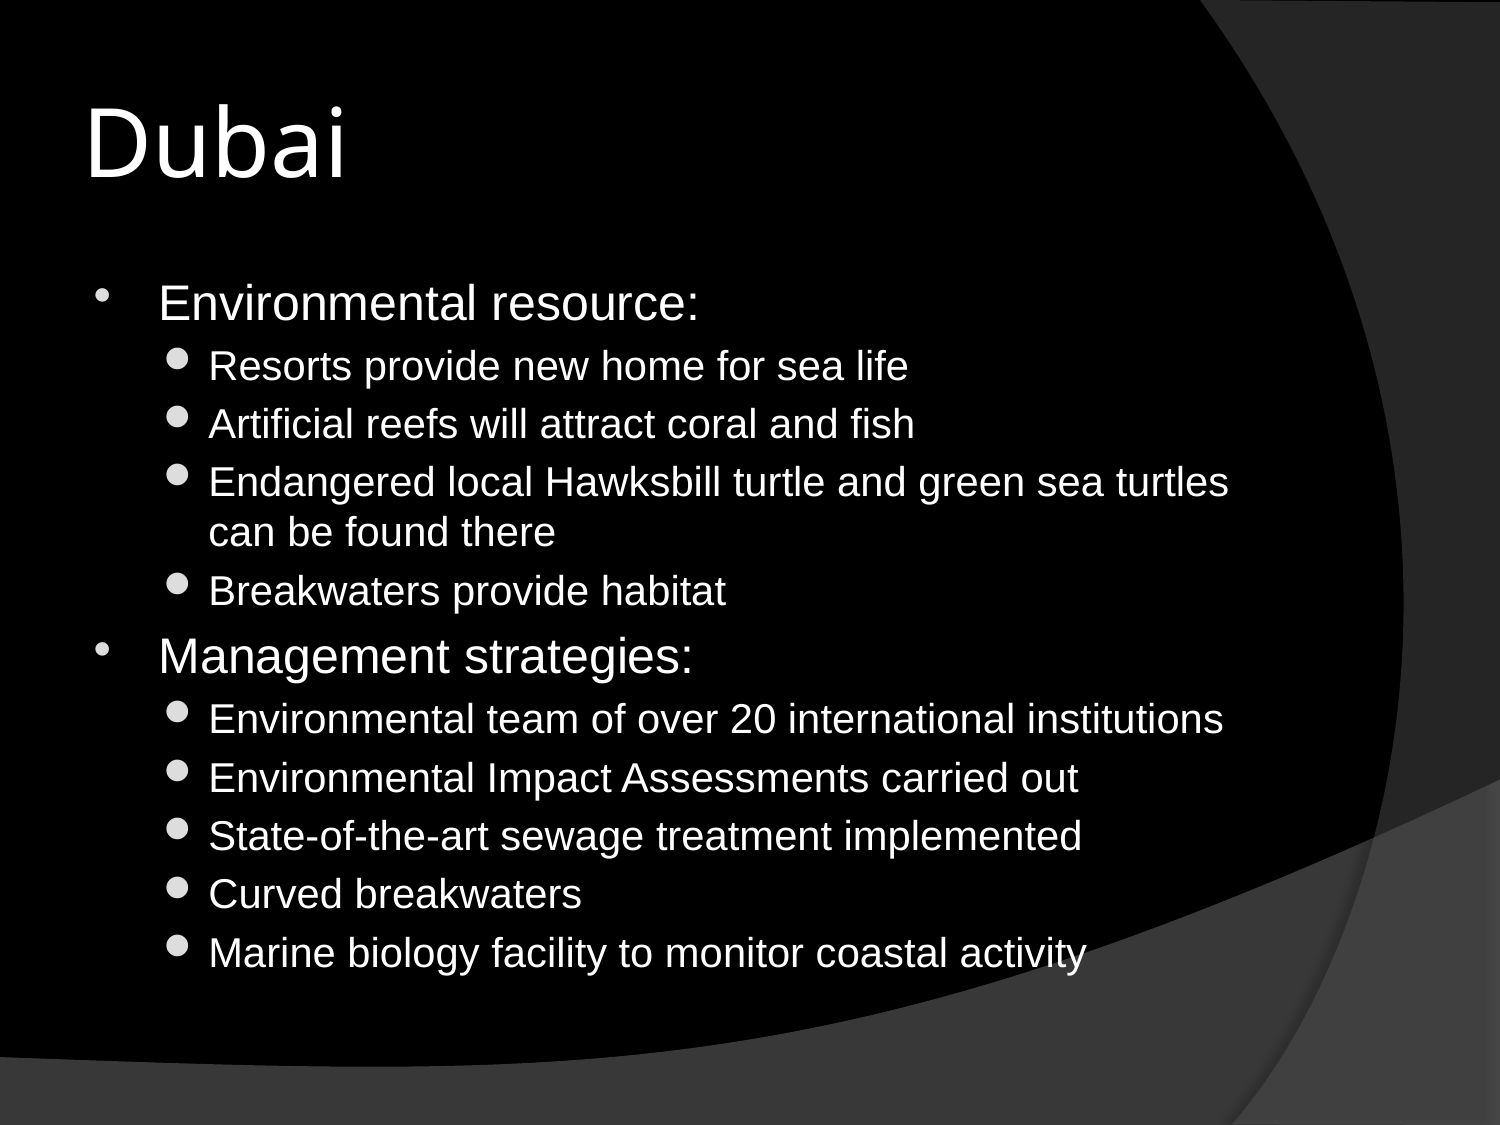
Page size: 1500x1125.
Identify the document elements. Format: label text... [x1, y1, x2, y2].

list Environmental resource: Resorts provide new home for sea life Artificial reefs will attract coral and fish Endangered local Hawksbill turtle and green sea turtles can be found there Breakwaters provide habitat Management strategies: Environmental team of over 20 international institutions Environmental Impact Assessments carried out State-of-the-art sewage treatment implemented Curved breakwaters Marine biology facility to monitor coastal activity [75, 262, 1300, 1005]
title Dubai [75, 45, 1300, 233]
